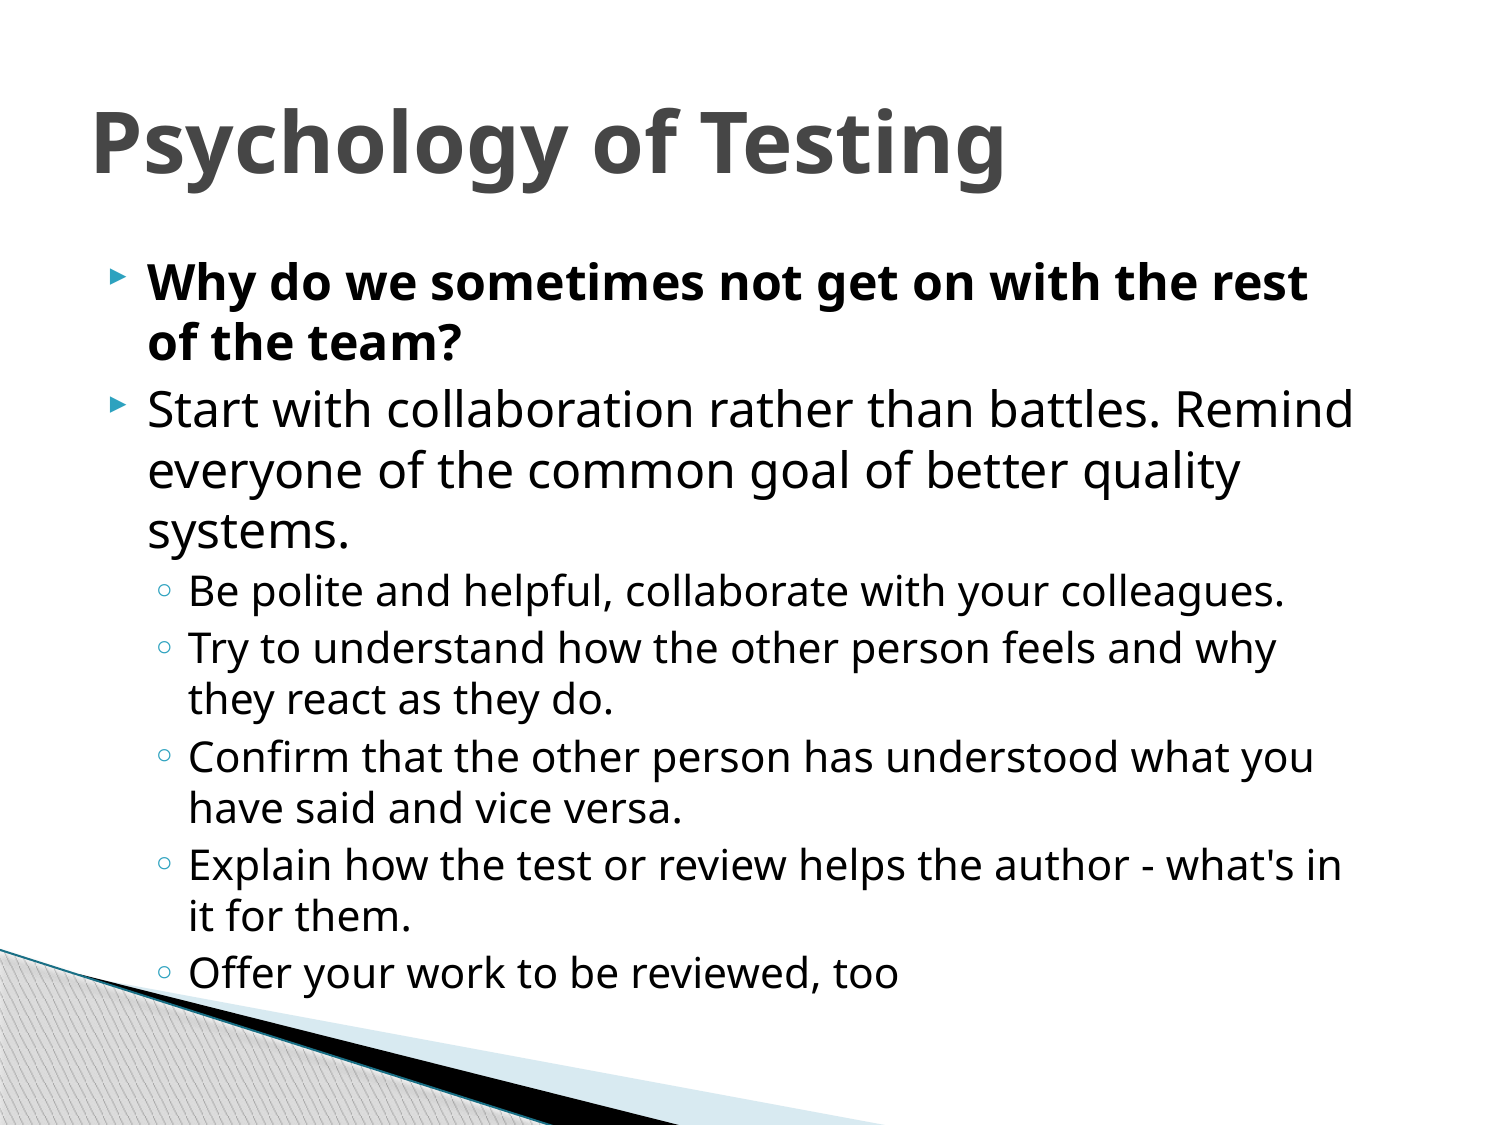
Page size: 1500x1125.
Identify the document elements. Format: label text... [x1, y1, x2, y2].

list Why do we sometimes not get on with the rest of the team? Start with collaboration rather than battles. Remind everyone of the common goal of better quality systems. Be polite and helpful, collaborate with your colleagues. Try to understand how the other person feels and why they react as they do. Confirm that the other person has understood what you have said and vice versa. Explain how the test or review helps the author - what's in it for them. Offer your work to be reviewed, too [75, 243, 1388, 1012]
title Psychology of Testing [75, 45, 1425, 233]
